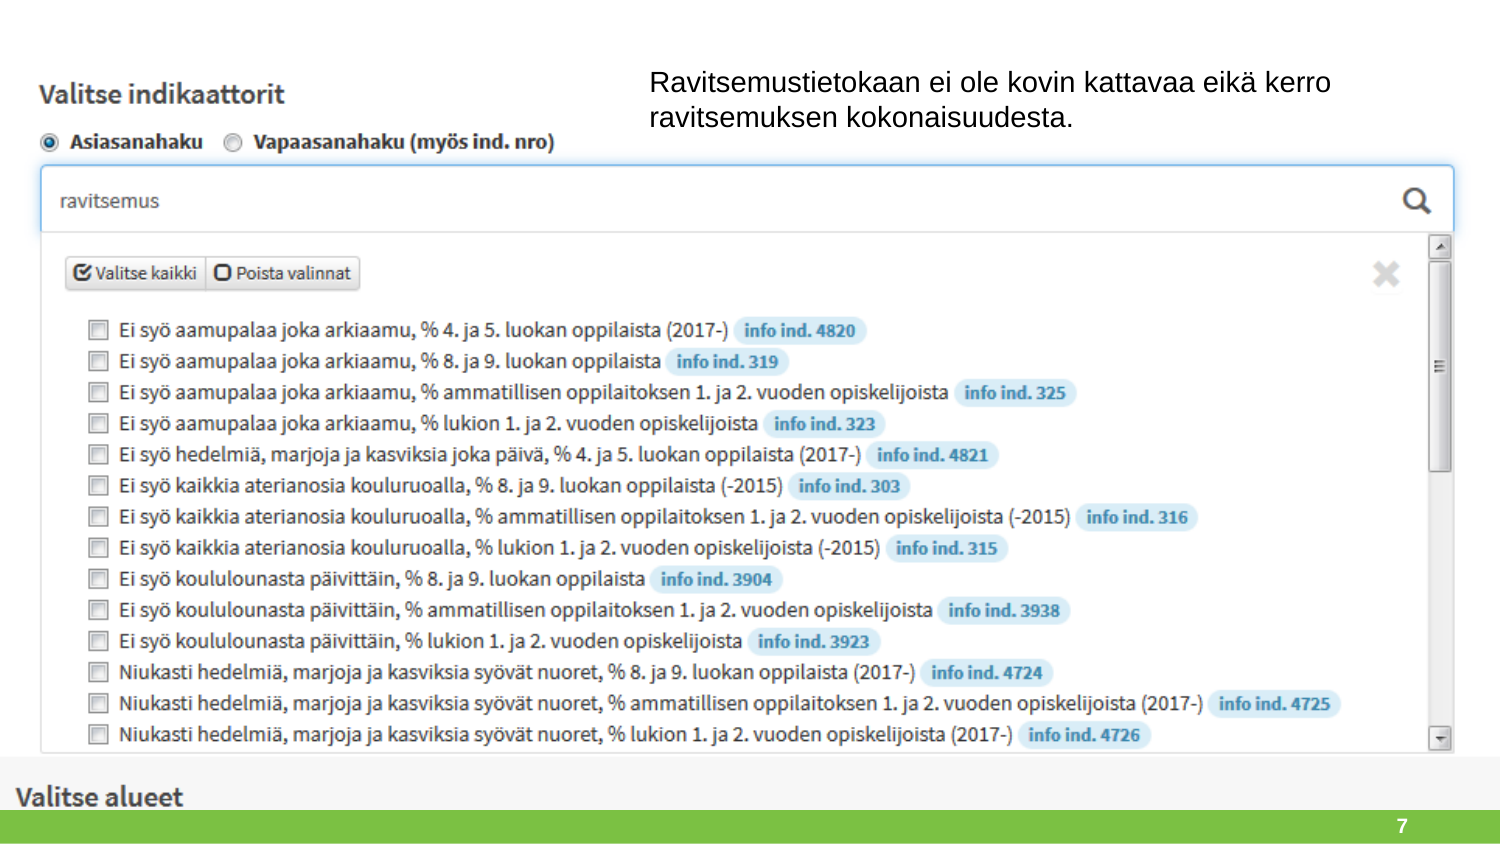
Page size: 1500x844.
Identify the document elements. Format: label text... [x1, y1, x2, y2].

slide_number ‹#› [1246, 819, 1424, 839]
picture [0, 33, 1500, 810]
